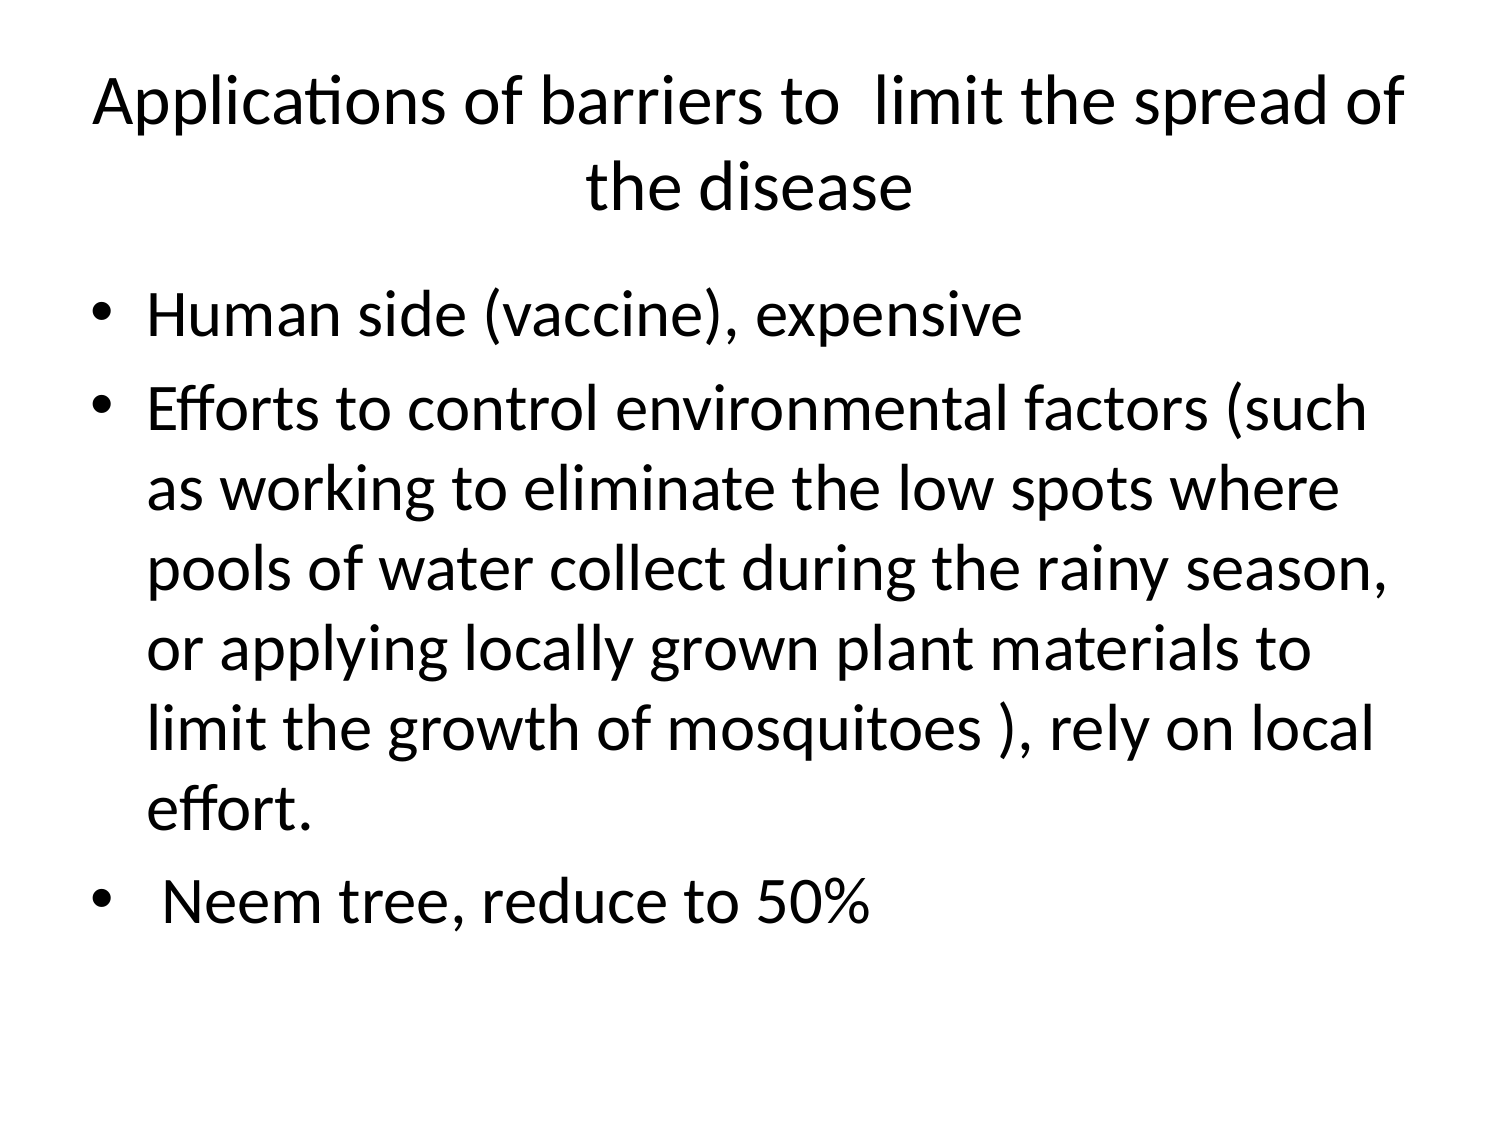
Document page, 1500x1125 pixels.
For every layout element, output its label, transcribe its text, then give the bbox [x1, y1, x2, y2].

title Applications of barriers to limit the spread of the disease [75, 45, 1425, 233]
list Human side (vaccine), expensive Efforts to control environmental factors (such as working to eliminate the low spots where pools of water collect during the rainy season, or applying locally grown plant materials to limit the growth of mosquitoes ), rely on local effort. Neem tree, reduce to 50% [75, 262, 1425, 1005]
